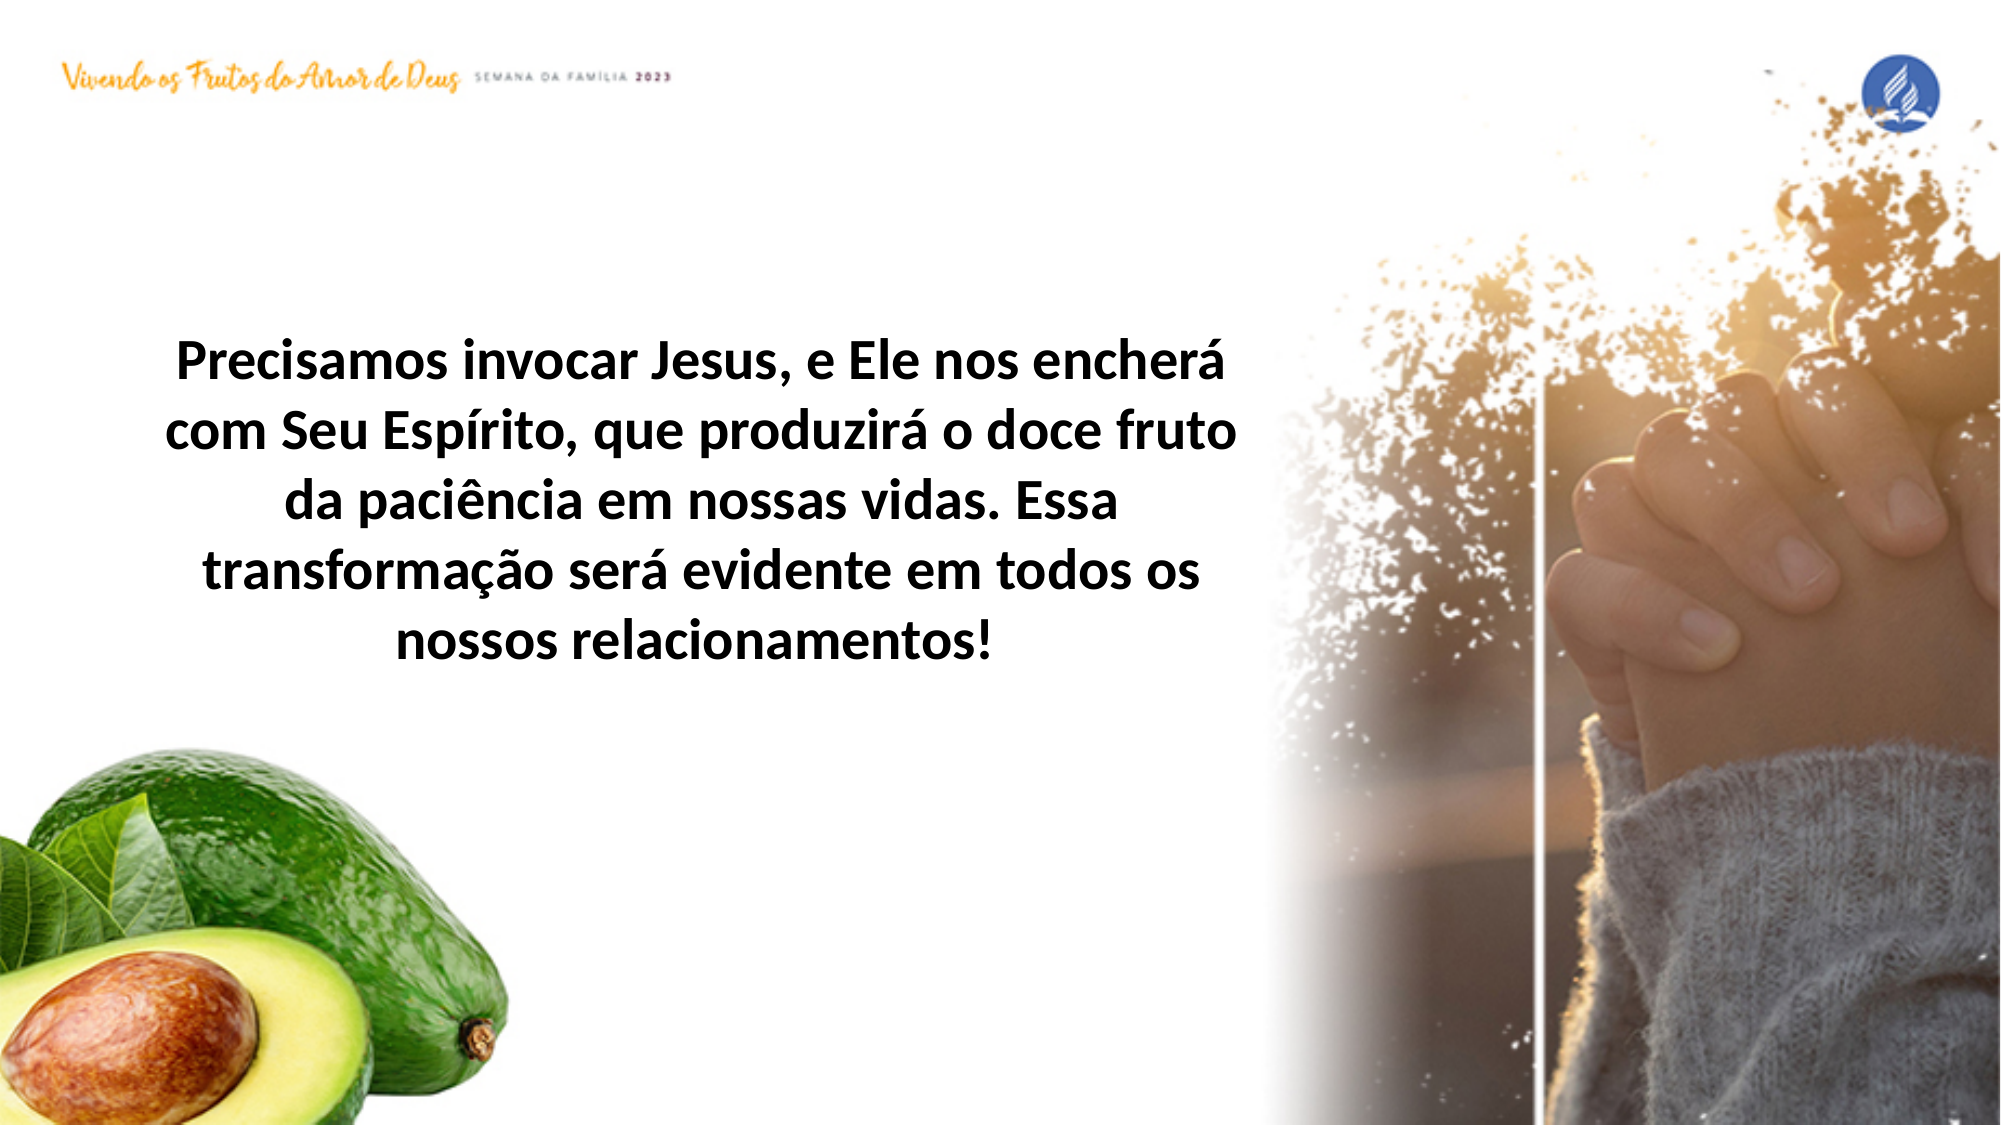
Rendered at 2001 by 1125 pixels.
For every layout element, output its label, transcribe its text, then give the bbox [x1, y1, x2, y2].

picture [0, 0, 2001, 1125]
text_box Precisamos invocar Jesus, e Ele nos encherá com Seu Espírito, que produzirá o doce fruto da paciência em nossas vidas. Essa transformação será evidente em todos os nossos relacionamentos! [117, 313, 1294, 679]
